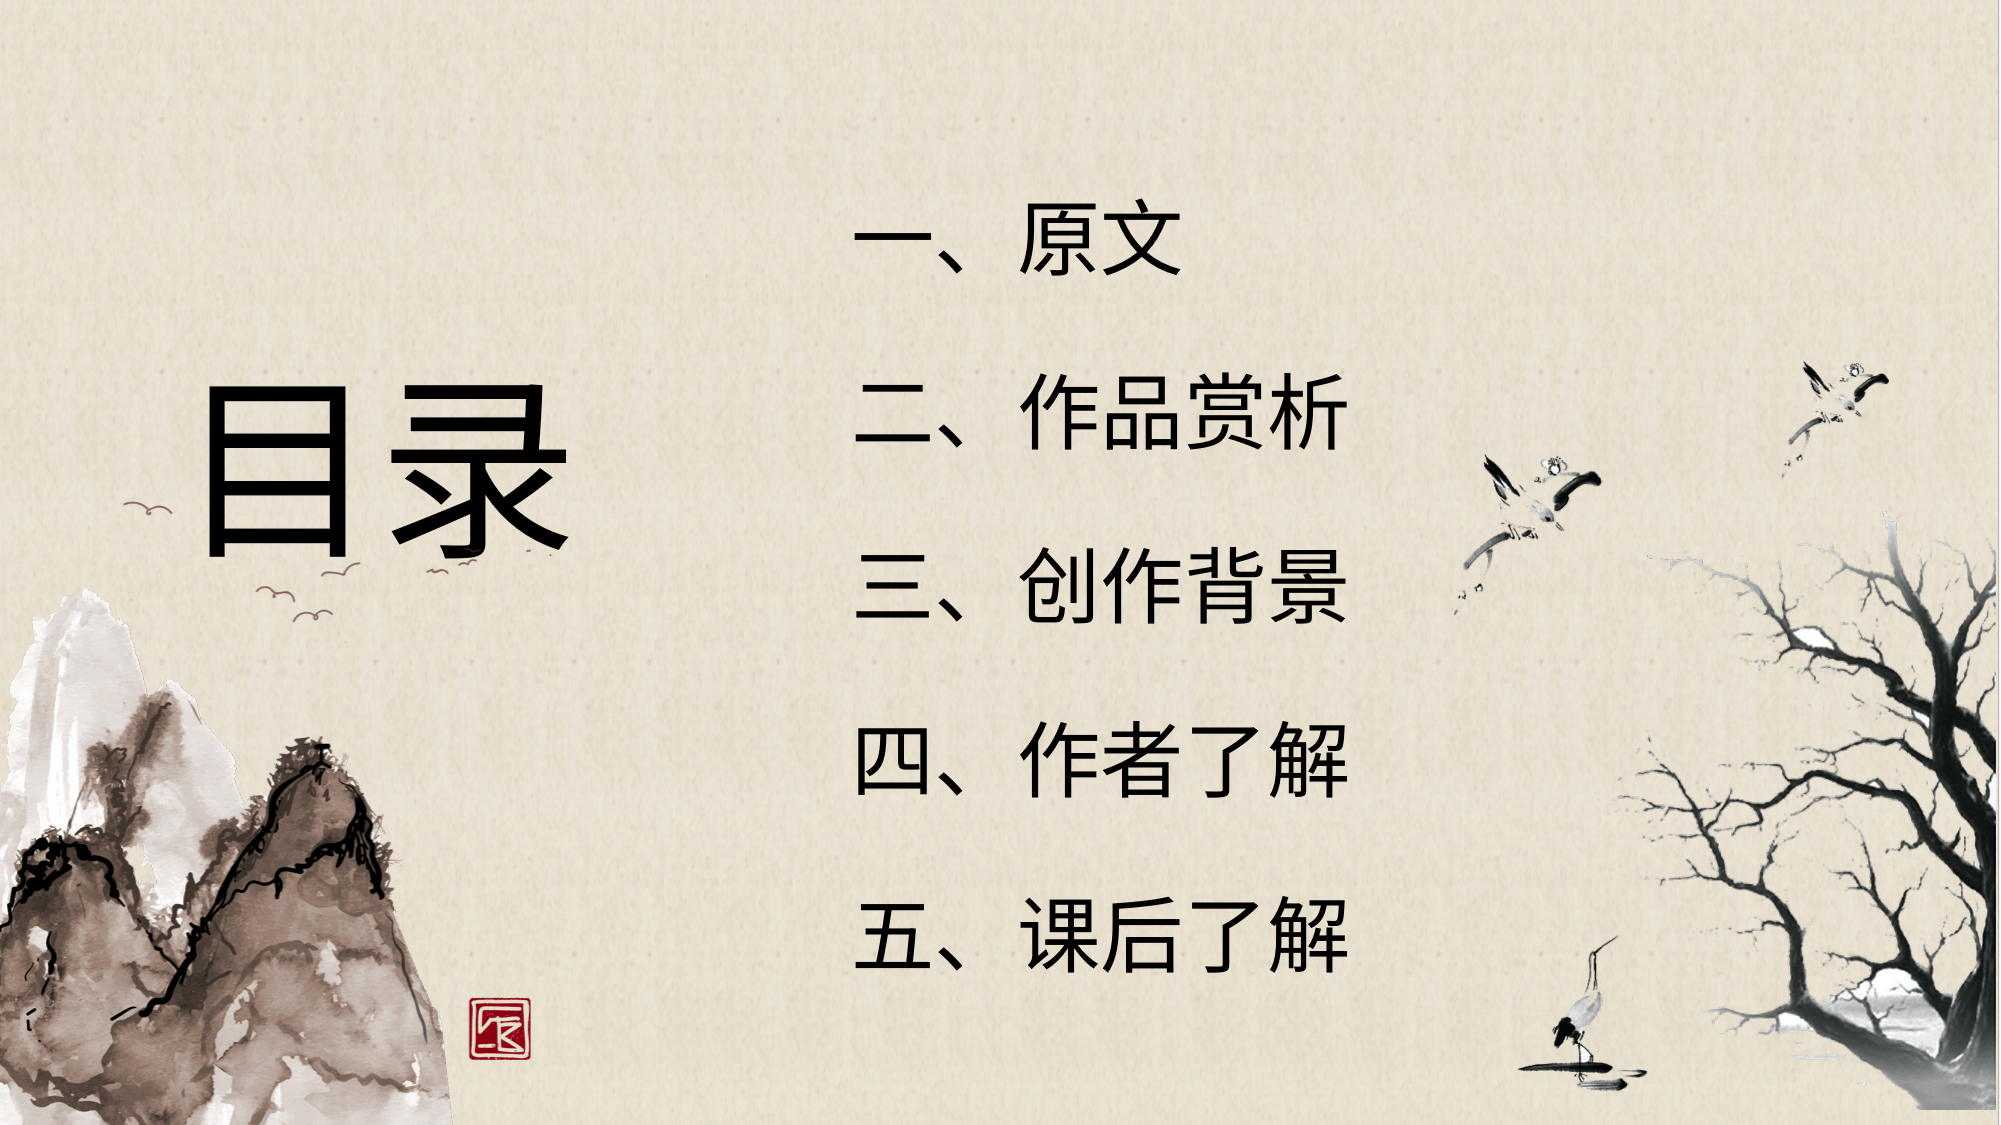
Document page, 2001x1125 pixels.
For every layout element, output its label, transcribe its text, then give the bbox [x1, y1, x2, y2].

text_box 一、原文 [836, 178, 1910, 294]
text_box 二、作品赏析 [836, 352, 1433, 468]
text_box 四、作者了解 [836, 701, 1433, 816]
text_box 五、课后了解 [836, 875, 1433, 991]
text_box 三、创作背景 [836, 527, 1433, 642]
picture [0, 0, 2001, 1125]
text_box 目录 [163, 334, 654, 590]
